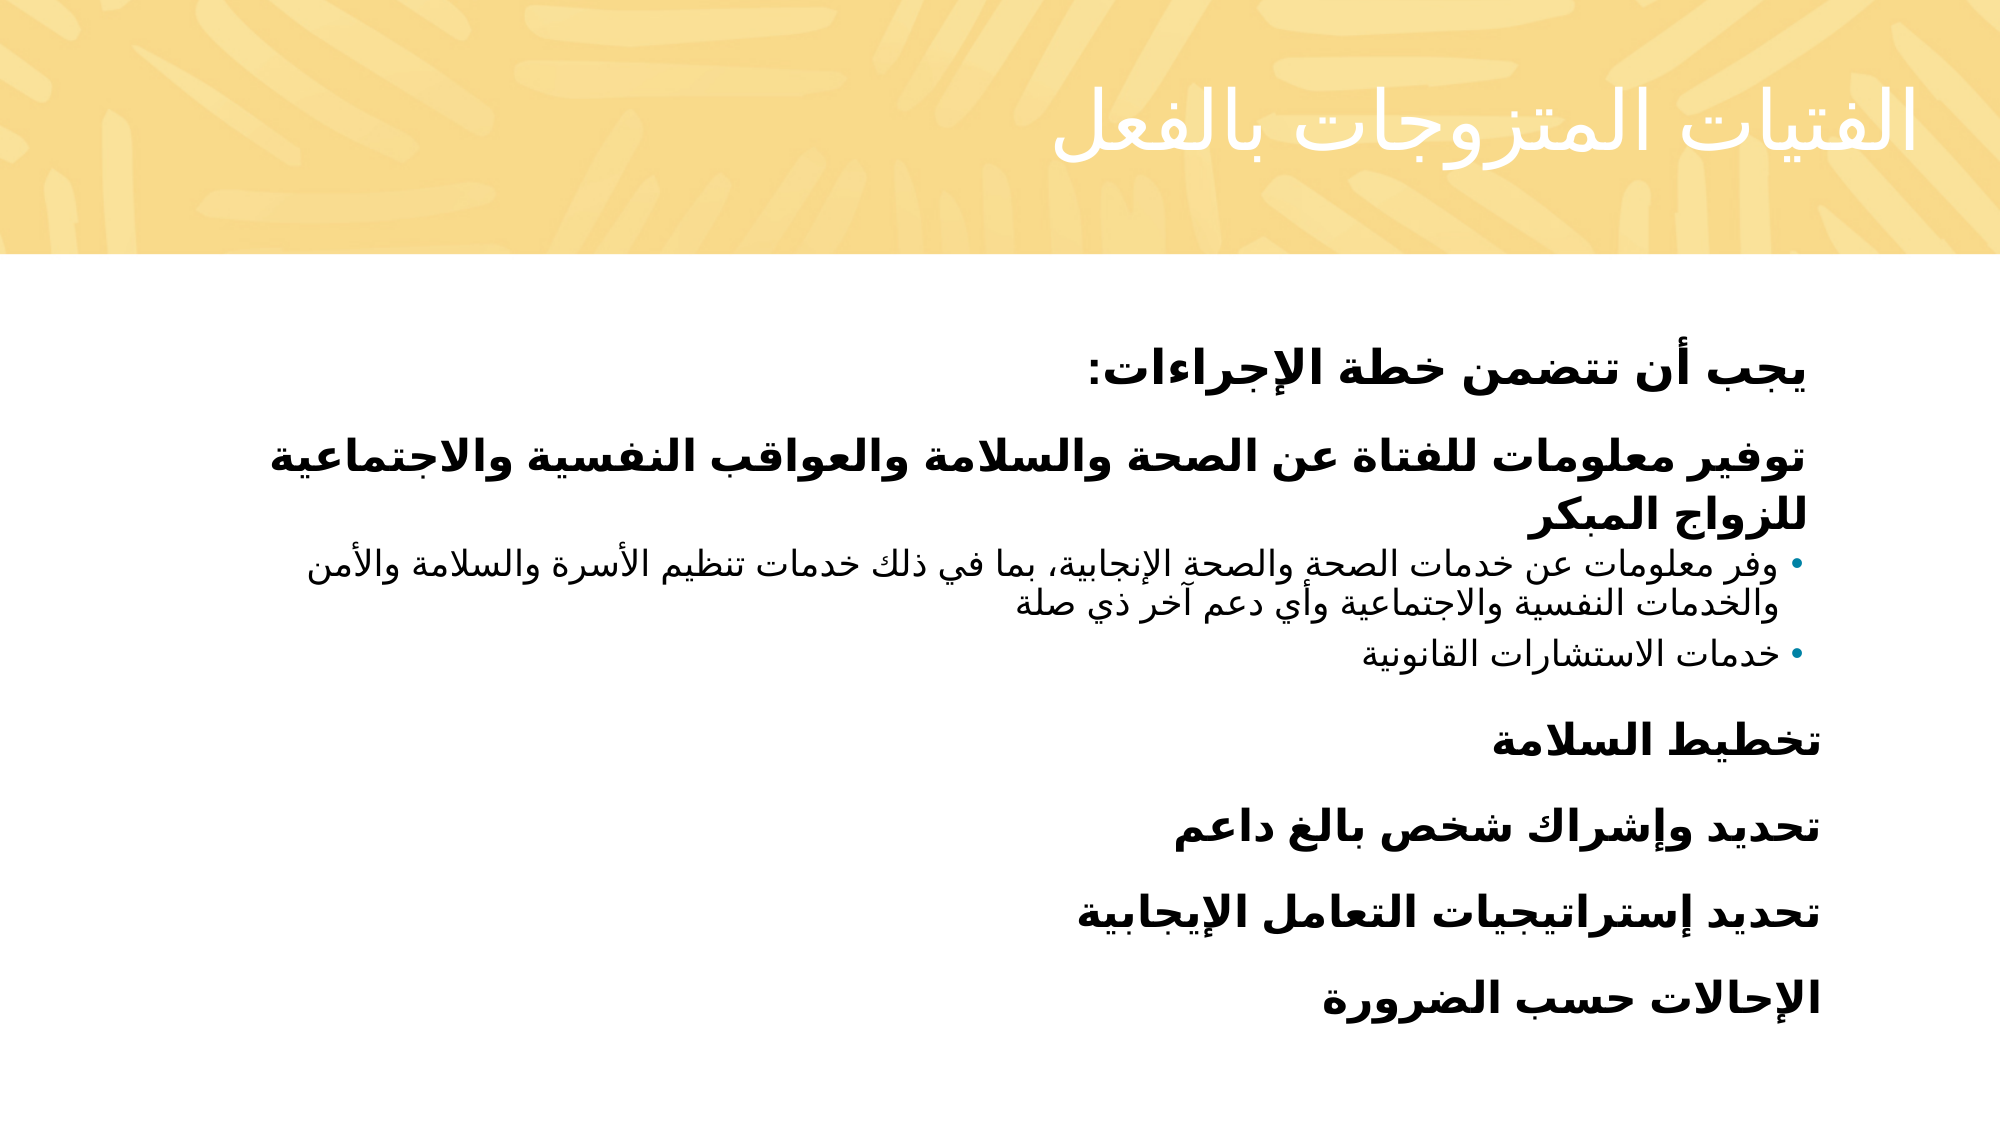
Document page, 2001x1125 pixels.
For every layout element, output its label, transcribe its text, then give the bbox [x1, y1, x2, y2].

title الفتيات المتزوجات بالفعل [61, 33, 1938, 220]
picture [0, 0, 2000, 1125]
list يجب أن تتضمن خطة الإجراءات: توفير معلومات للفتاة عن الصحة والسلامة والعواقب النفسية والاجتماعية للزواج المبكر وفر معلومات عن خدمات الصحة والصحة الإنجابية، بما في ذلك خدمات تنظيم الأسرة والسلامة والأمن والخدمات النفسية والاجتماعية وأي دعم آخر ذي صلة خدمات الاستشارات القانونية تخطيط السلامة تحديد وإشراك شخص بالغ داعم تحديد إستراتيجيات التعامل الإيجابية الإحالات حسب الضرورة [235, 323, 1831, 1036]
